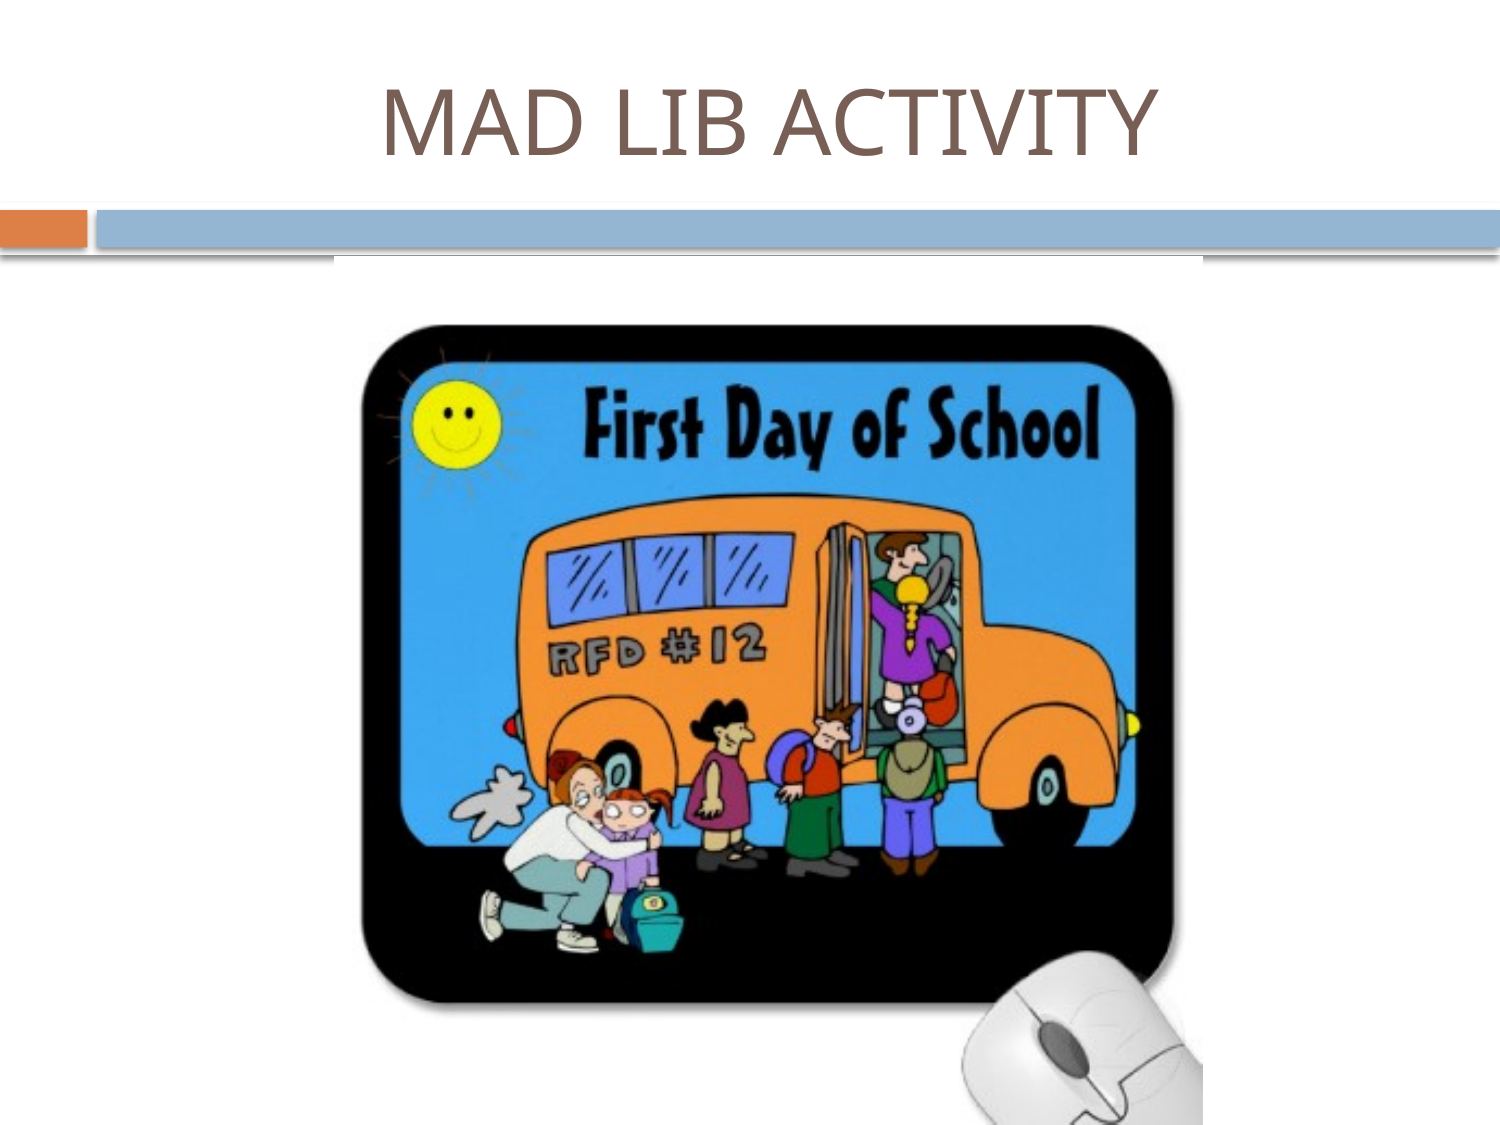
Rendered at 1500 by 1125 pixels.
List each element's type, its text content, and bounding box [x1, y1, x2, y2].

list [334, 256, 1204, 1125]
title MAD LIB ACTIVITY [100, 37, 1438, 200]
